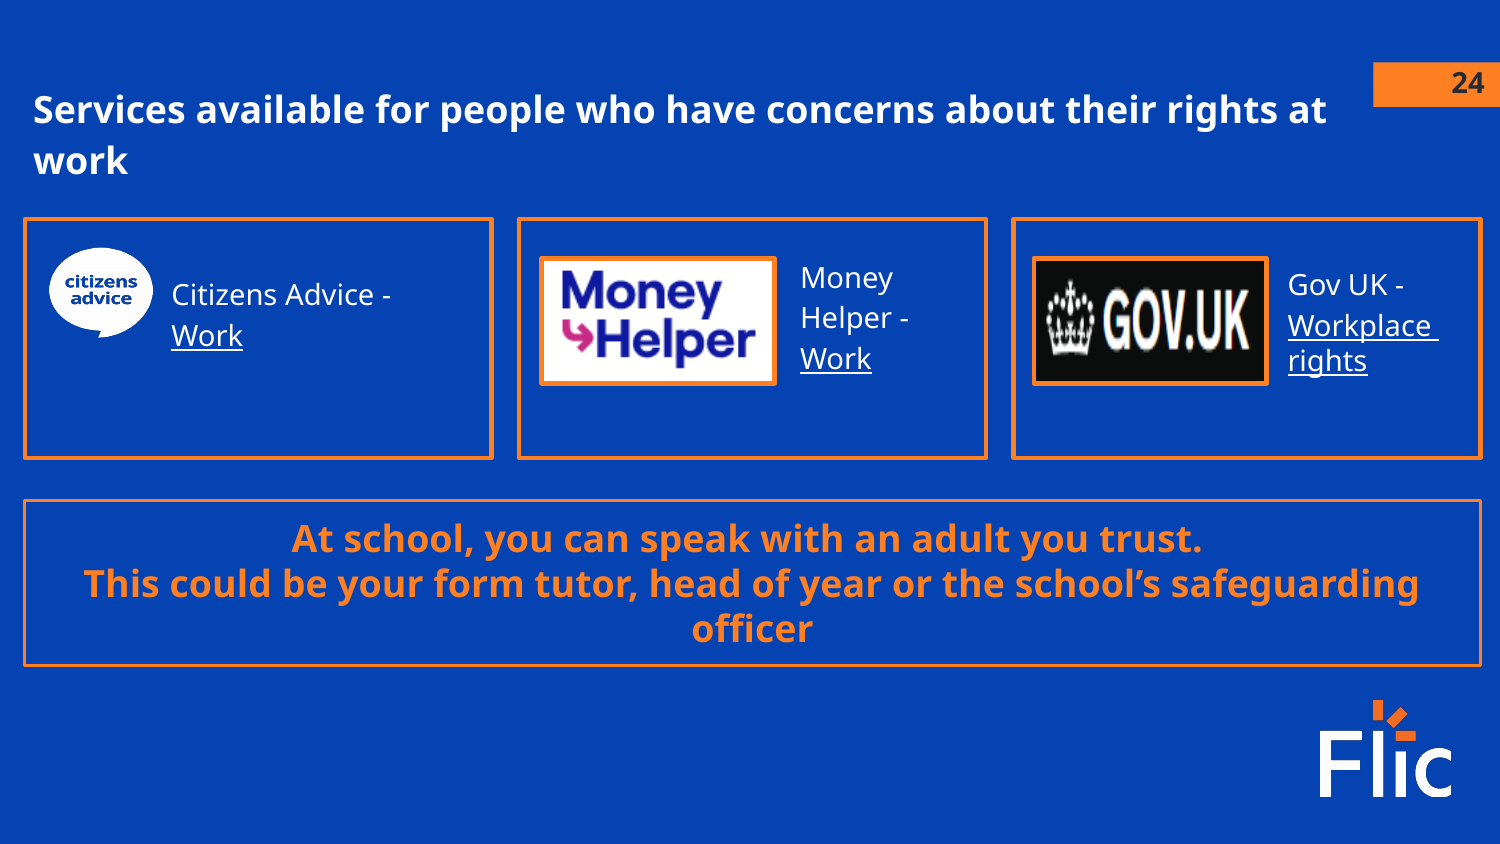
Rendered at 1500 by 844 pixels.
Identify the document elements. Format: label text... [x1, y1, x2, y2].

slide_number 24 [1410, 49, 1500, 115]
text_box Gov UK - Workplace rights [1272, 246, 1466, 403]
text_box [518, 218, 987, 459]
text_box Services available for people who have concerns about their rights at work [18, 64, 1411, 198]
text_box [24, 218, 492, 459]
picture [543, 260, 773, 382]
picture [1320, 700, 1451, 797]
picture [1035, 260, 1265, 382]
text_box At school, you can speak with an adult you trust. This could be your form tutor, head of year or the school’s safeguarding officer [24, 500, 1481, 666]
text_box [1013, 219, 1481, 458]
